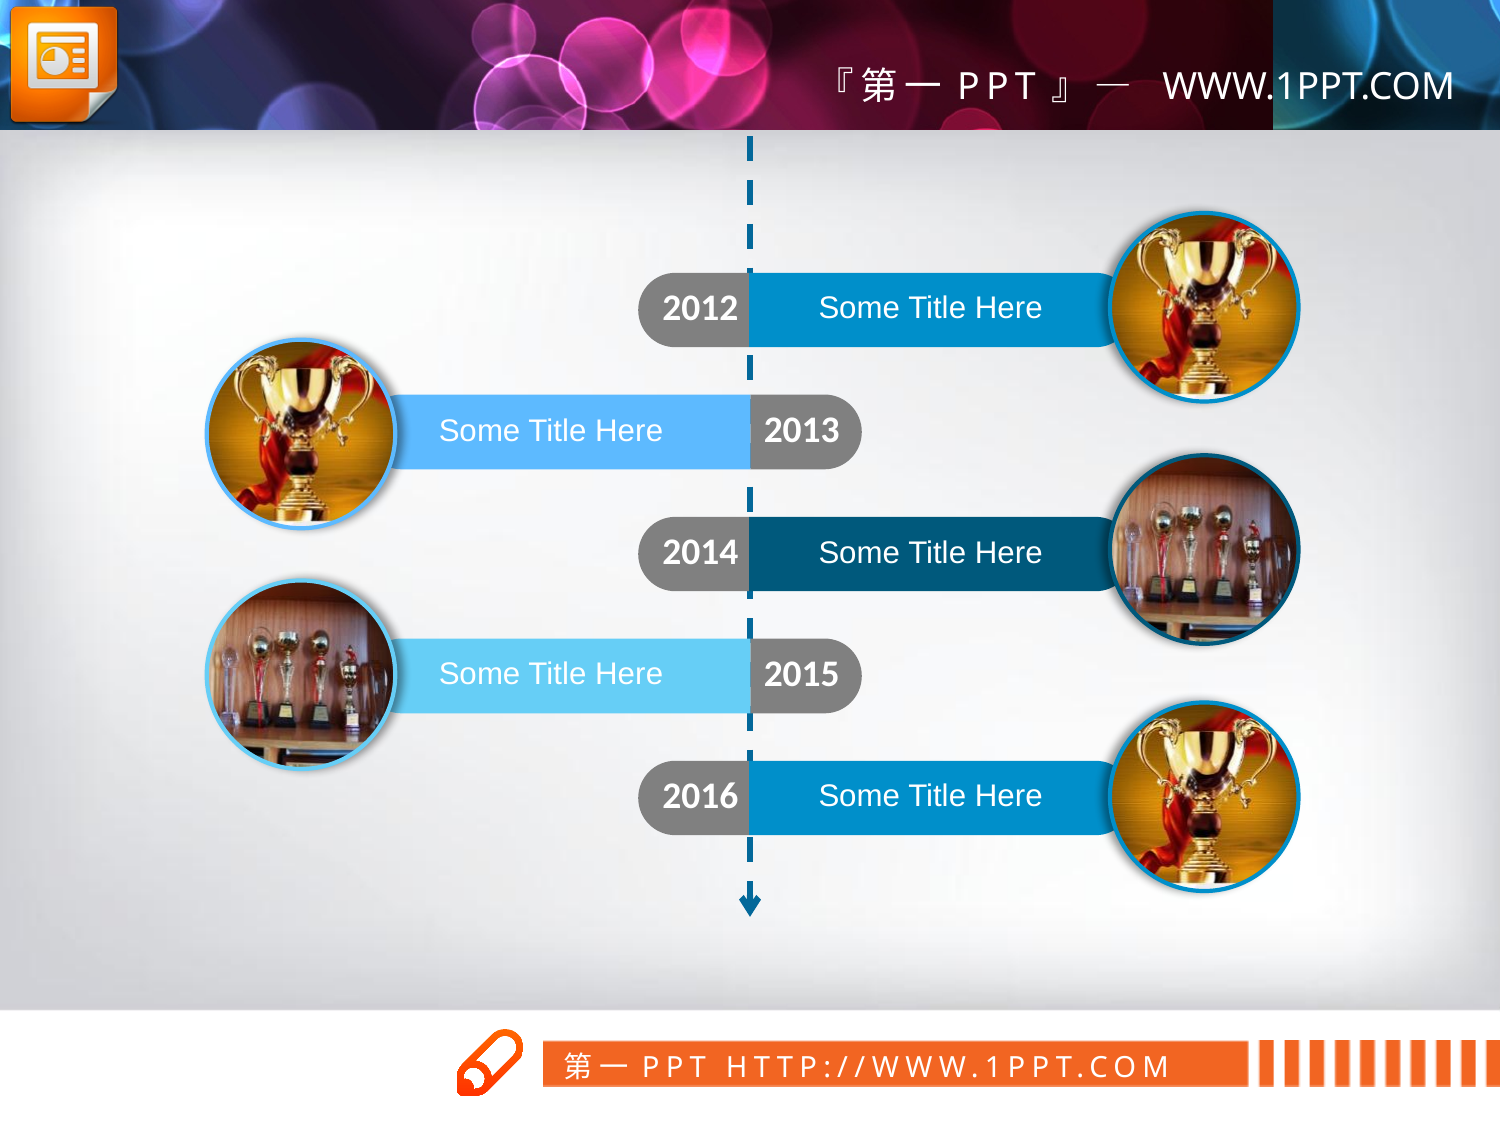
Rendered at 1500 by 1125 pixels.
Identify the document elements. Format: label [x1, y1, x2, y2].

text_box [204, 337, 388, 531]
text_box [1115, 700, 1301, 894]
text_box [637, 516, 1133, 592]
text_box [1114, 453, 1301, 646]
text_box [1114, 210, 1301, 404]
text_box [204, 578, 390, 772]
text_box [637, 760, 1133, 836]
picture [0, 0, 1500, 1012]
picture [543, 1040, 1500, 1087]
text_box [364, 394, 862, 470]
text_box [364, 638, 862, 714]
text_box [637, 272, 1133, 348]
